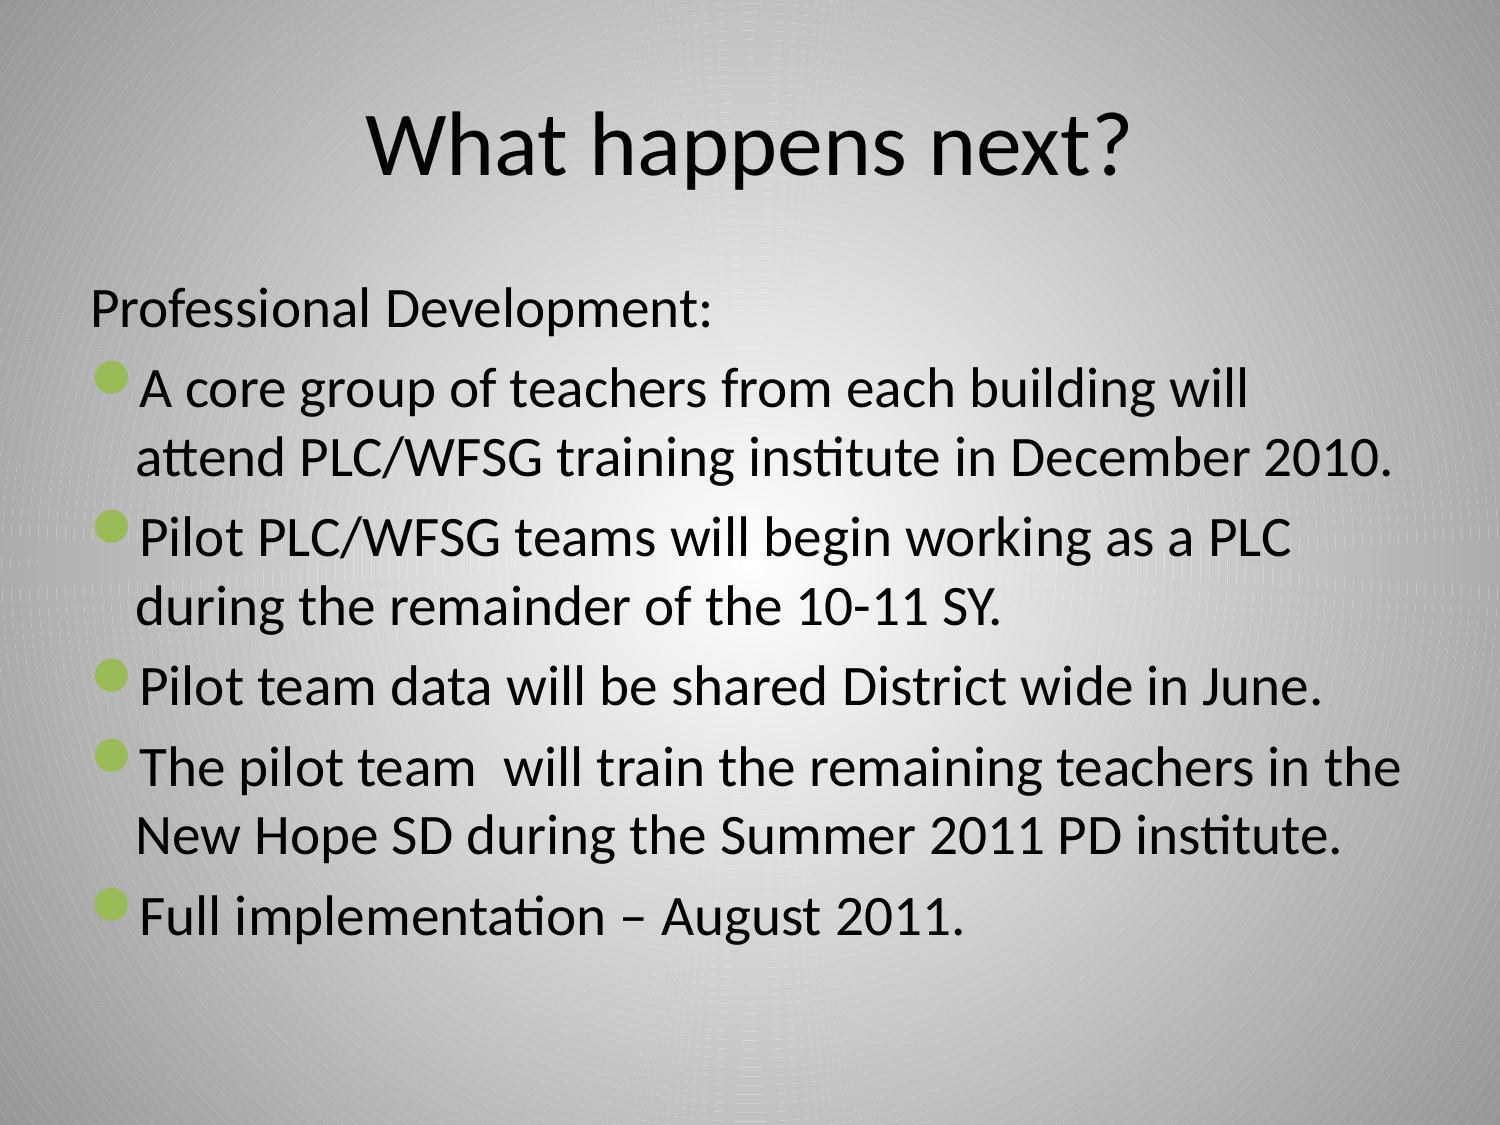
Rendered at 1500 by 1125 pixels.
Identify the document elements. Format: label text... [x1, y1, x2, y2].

title What happens next? [75, 45, 1425, 233]
list Professional Development: A core group of teachers from each building will attend PLC/WFSG training institute in December 2010. Pilot PLC/WFSG teams will begin working as a PLC during the remainder of the 10-11 SY. Pilot team data will be shared District wide in June. The pilot team will train the remaining teachers in the New Hope SD during the Summer 2011 PD institute. Full implementation – August 2011. [75, 262, 1425, 1005]
